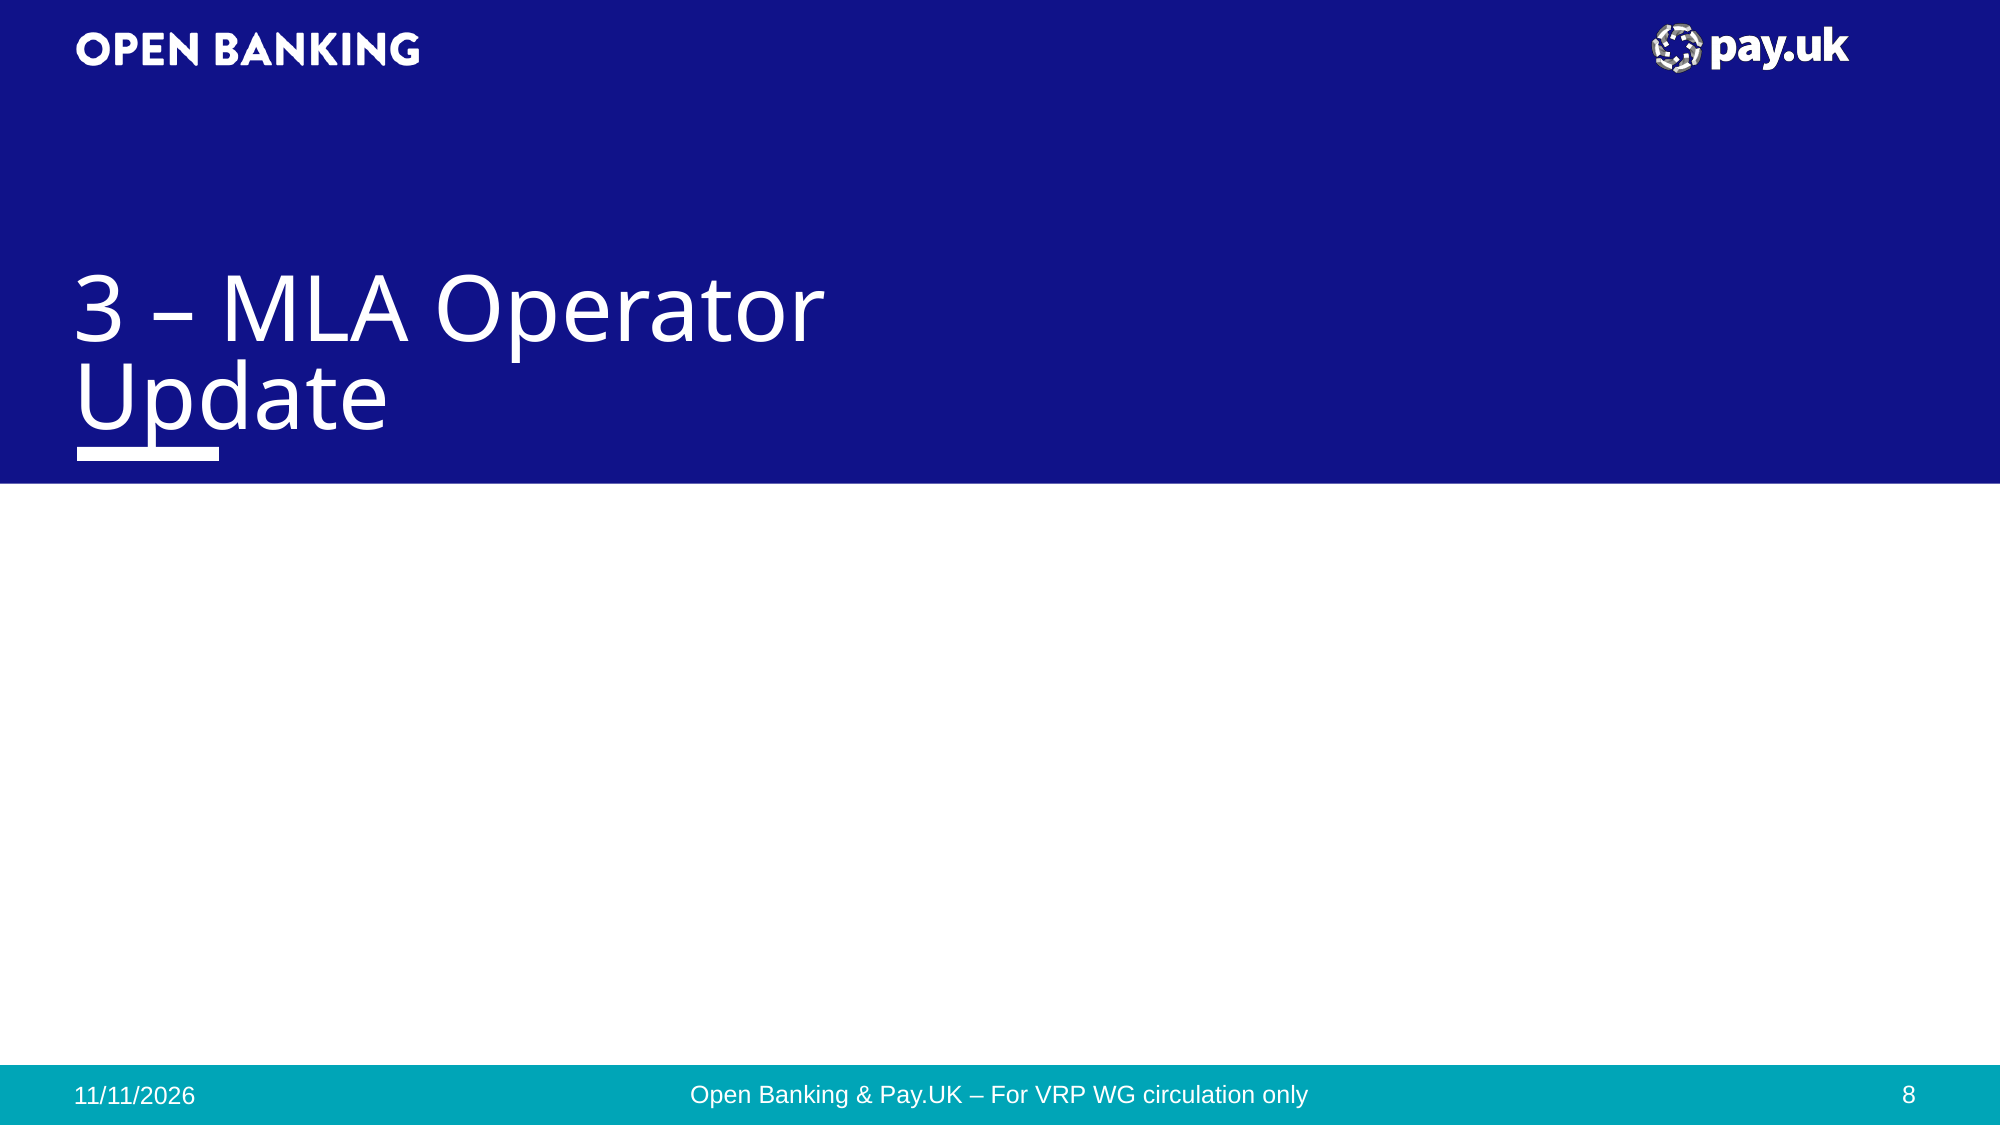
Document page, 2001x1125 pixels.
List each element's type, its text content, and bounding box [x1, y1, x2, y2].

picture [1644, 12, 1856, 78]
footer Open Banking & Pay.UK – For VRP WG circulation only [662, 1064, 1338, 1124]
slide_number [59, 1065, 509, 1125]
picture [43, 0, 452, 97]
title 3 – MLA Operator Update [59, 163, 1000, 455]
slide_number 8 [1412, 1064, 1932, 1124]
